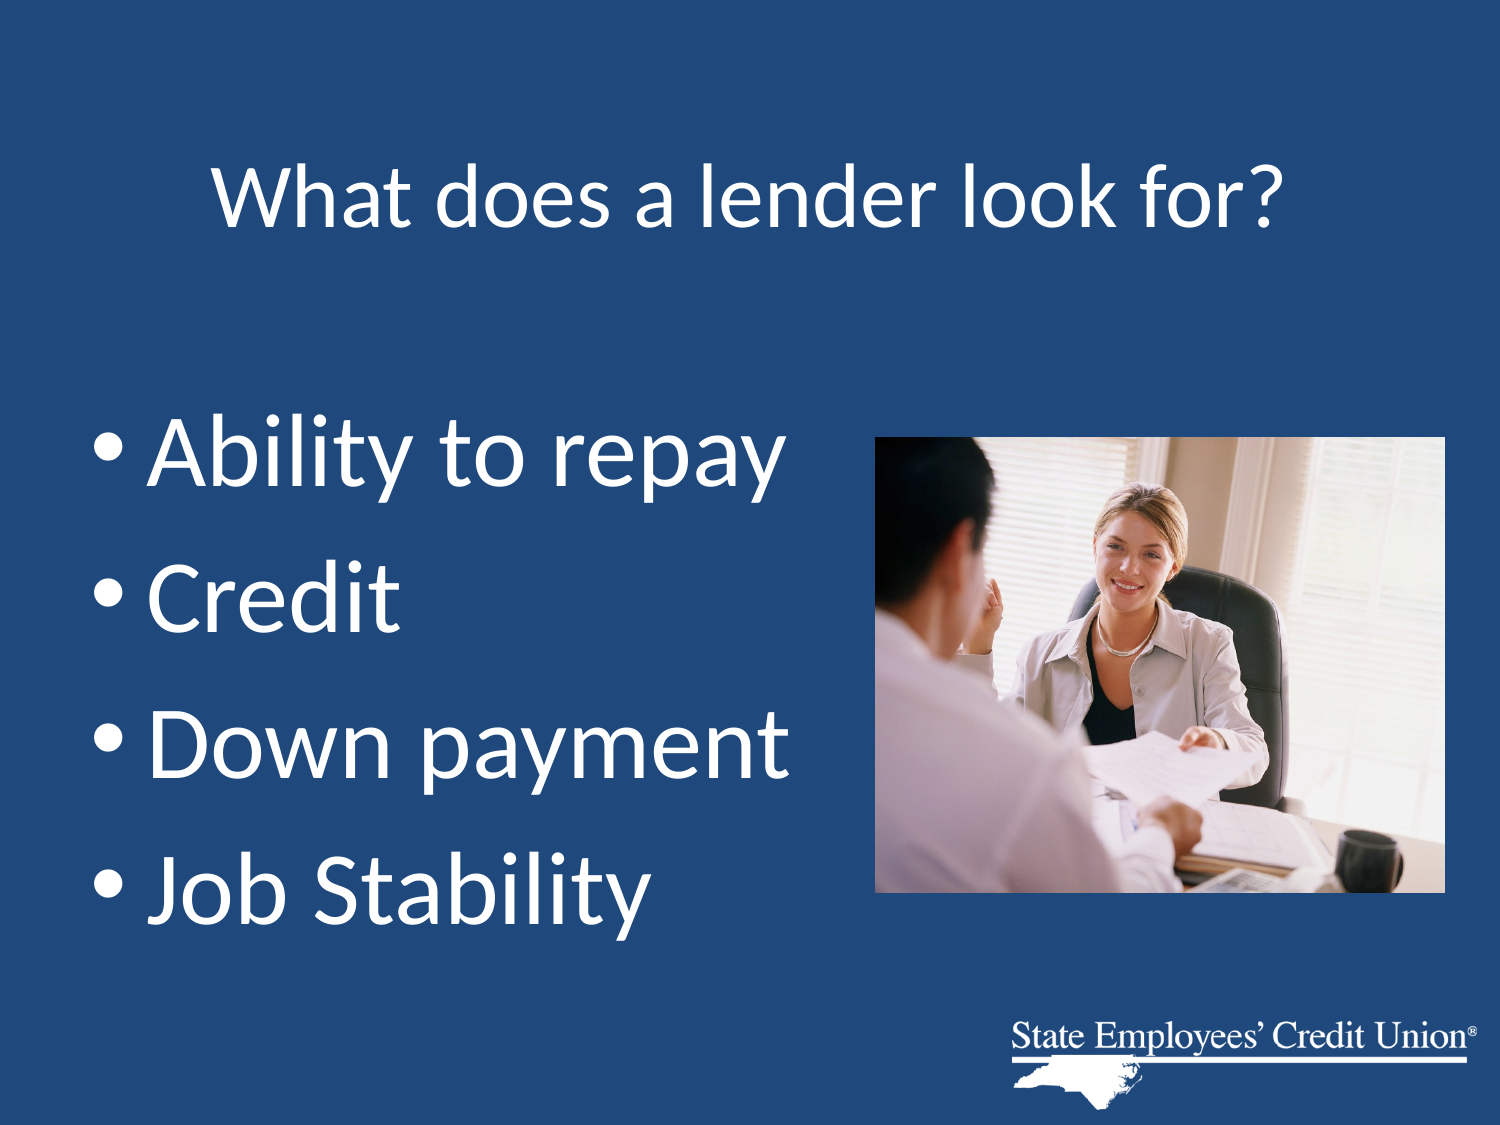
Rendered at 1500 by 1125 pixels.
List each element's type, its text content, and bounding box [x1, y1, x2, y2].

title What does a lender look for? [75, 45, 1425, 338]
picture [1012, 1021, 1477, 1110]
list Ability to repay Credit Down payment Job Stability [75, 375, 900, 1005]
picture [874, 437, 1445, 893]
